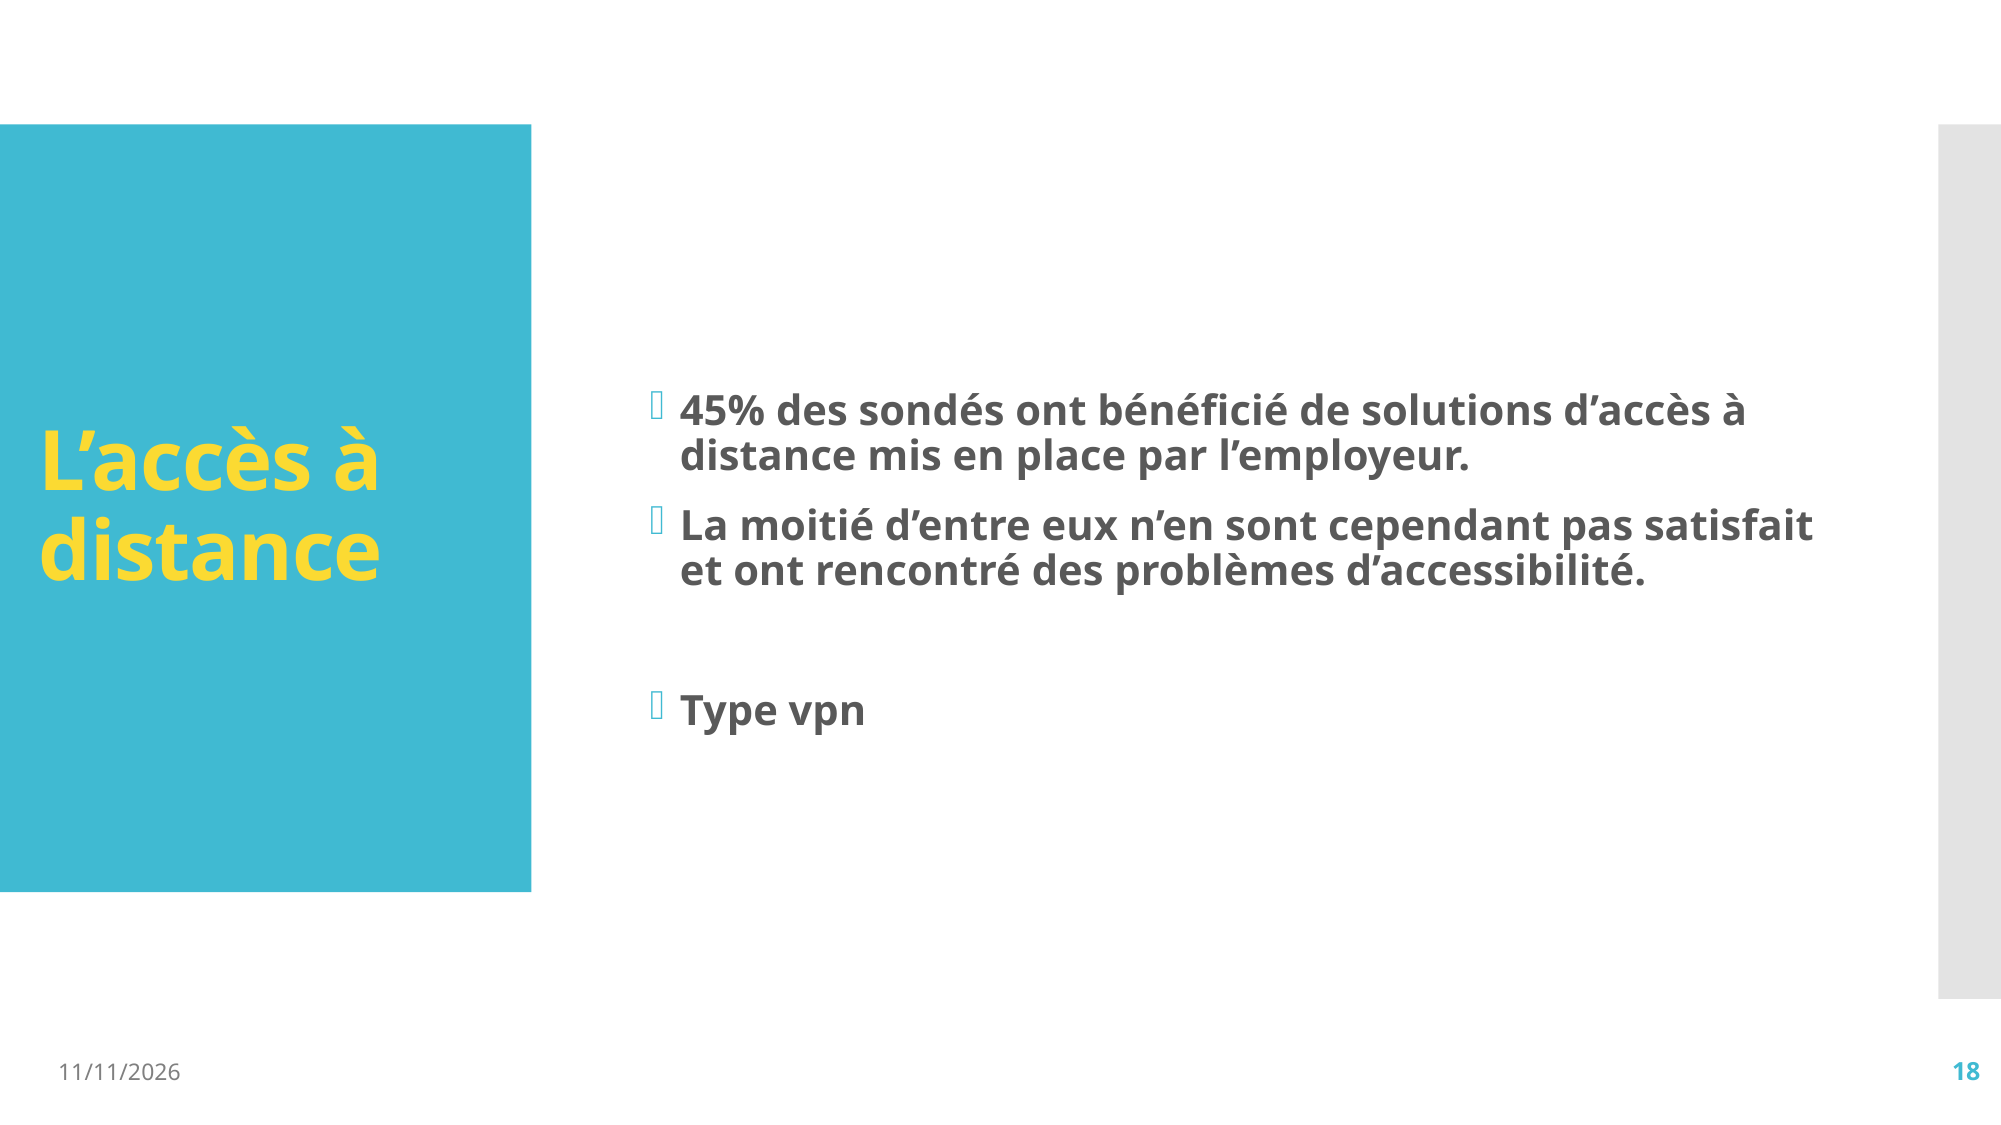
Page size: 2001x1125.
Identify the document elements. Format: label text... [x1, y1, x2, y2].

slide_number 18 [1744, 1042, 1996, 1103]
list 45% des sondés ont bénéficié de solutions d’accès à distance mis en place par l’employeur. La moitié d’entre eux n’en sont cependant pas satisfait et ont rencontré des problèmes d’accessibilité. Type vpn [634, 141, 1835, 982]
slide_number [43, 1042, 493, 1103]
title L’accès à distance [23, 130, 508, 886]
